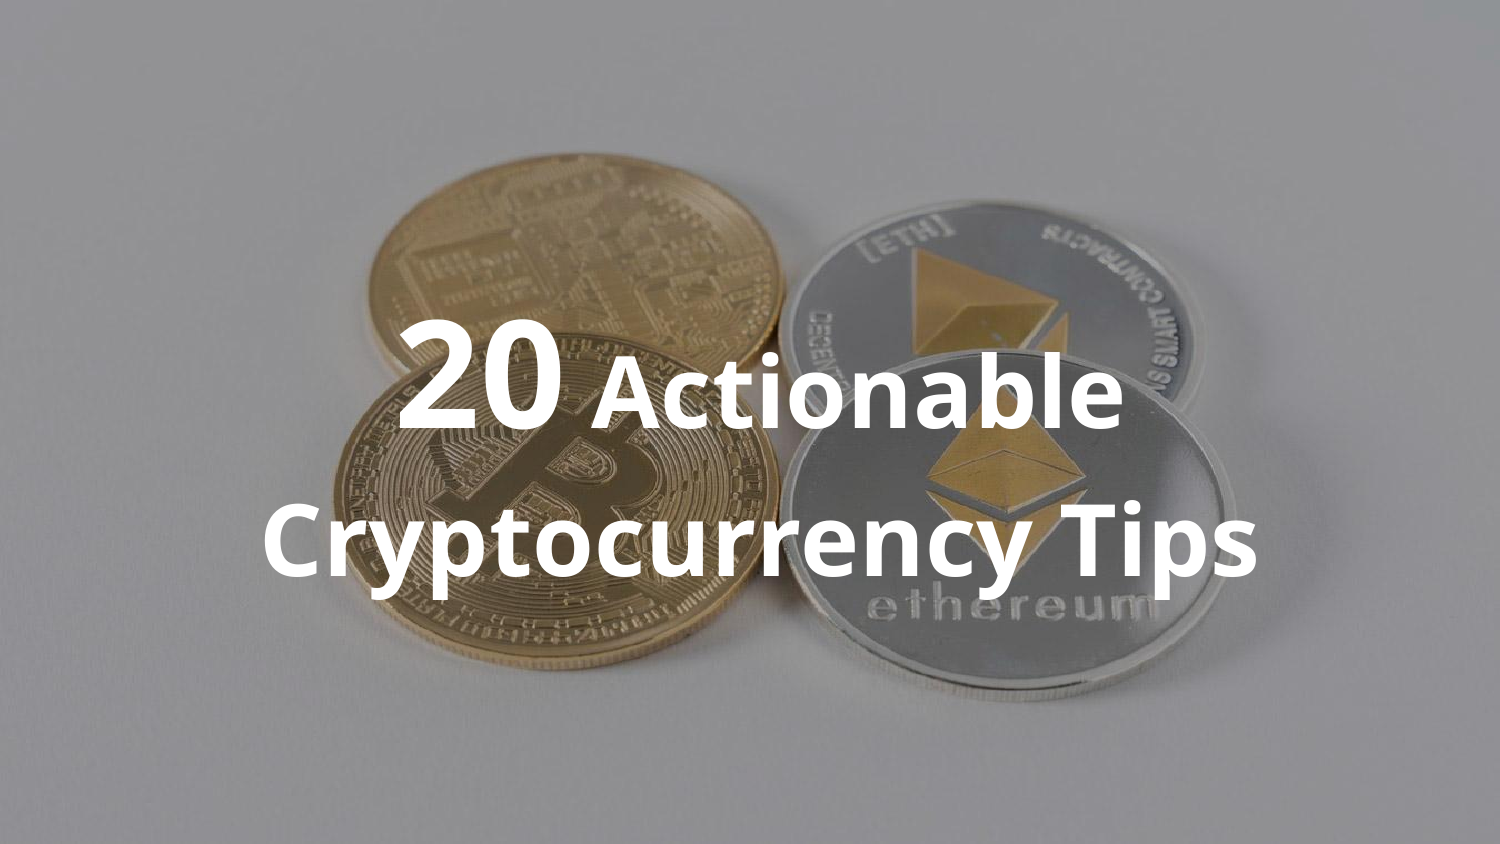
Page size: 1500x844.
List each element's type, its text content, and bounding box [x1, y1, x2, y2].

text_box 20 Actionable Cryptocurrency Tips [32, 236, 1489, 548]
picture [0, 0, 1500, 844]
